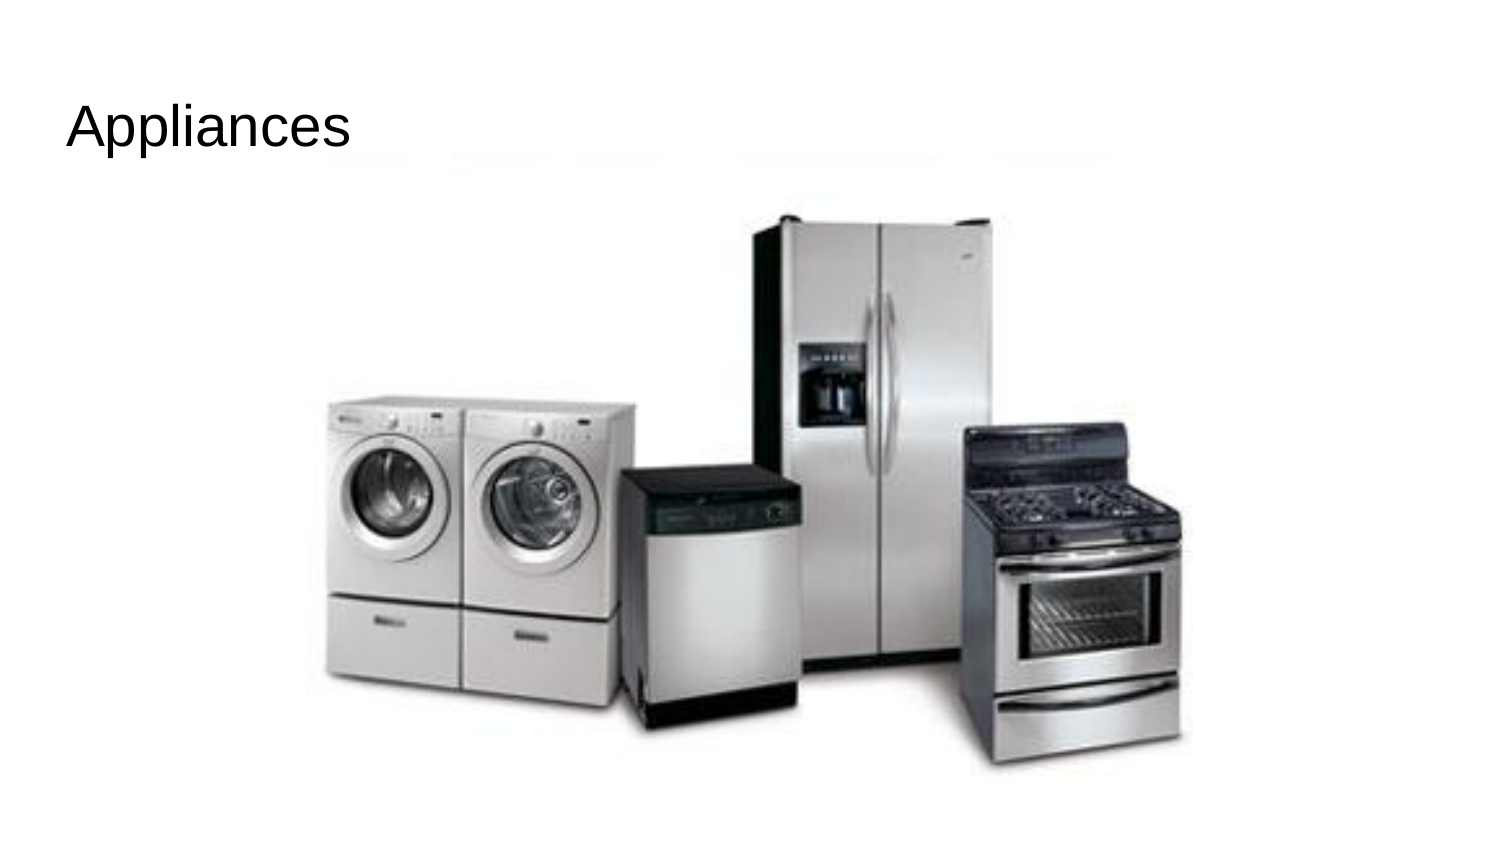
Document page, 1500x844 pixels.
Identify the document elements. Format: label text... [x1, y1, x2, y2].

title Appliances [51, 72, 1449, 167]
picture [307, 154, 1193, 784]
